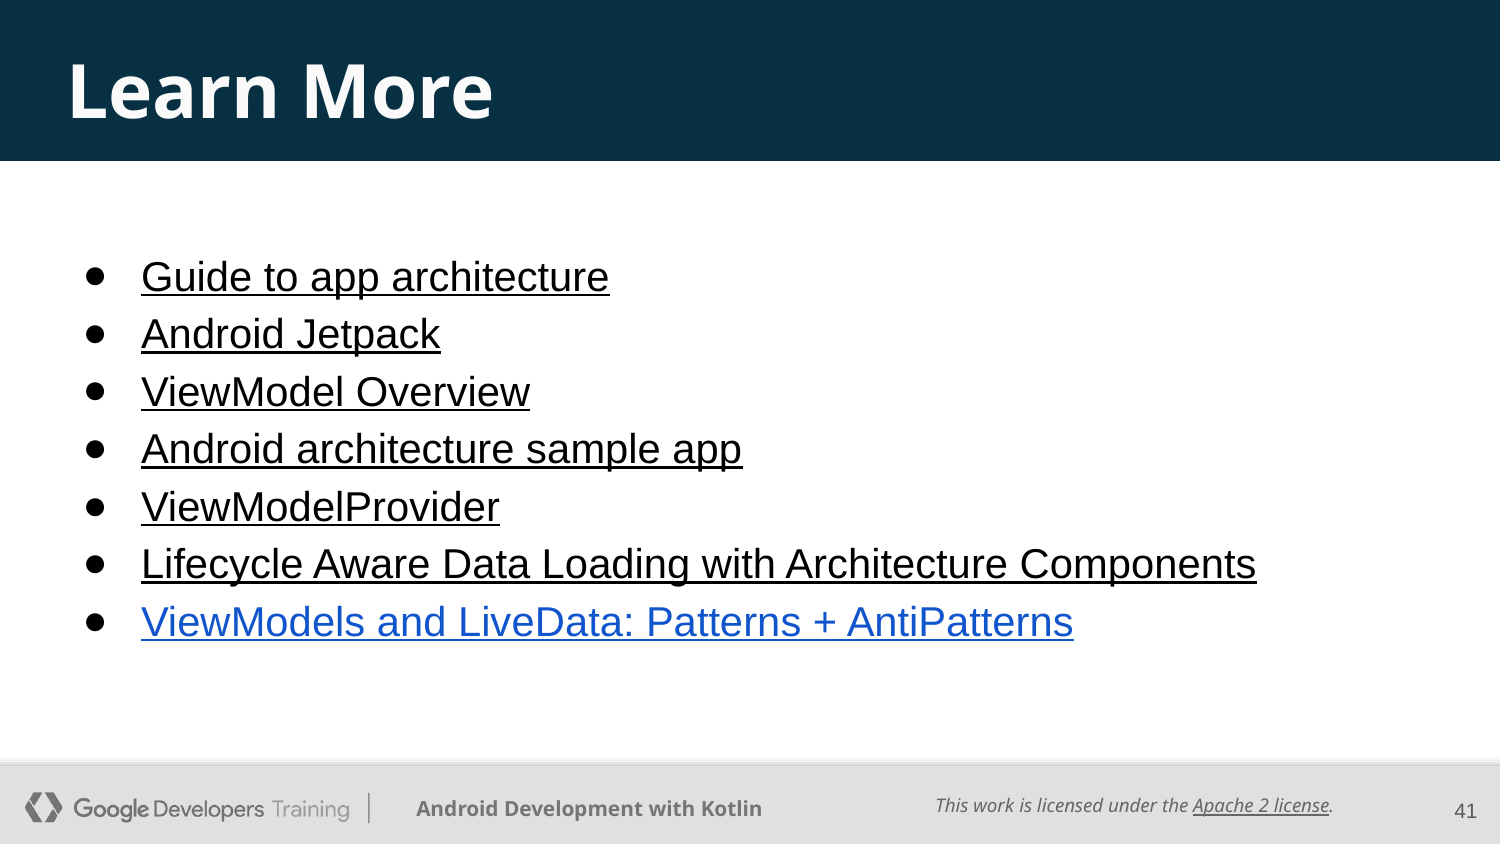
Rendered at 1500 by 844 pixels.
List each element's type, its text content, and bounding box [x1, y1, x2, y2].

title Learn More [51, 28, 1449, 122]
slide_number ‹#› [1402, 777, 1493, 842]
picture [0, 161, 1500, 844]
list Guide to app architecture Android Jetpack ViewModel Overview Android architecture sample app ViewModelProvider Lifecycle Aware Data Loading with Architecture Components ViewModels and LiveData: Patterns + AntiPatterns [51, 227, 1449, 701]
